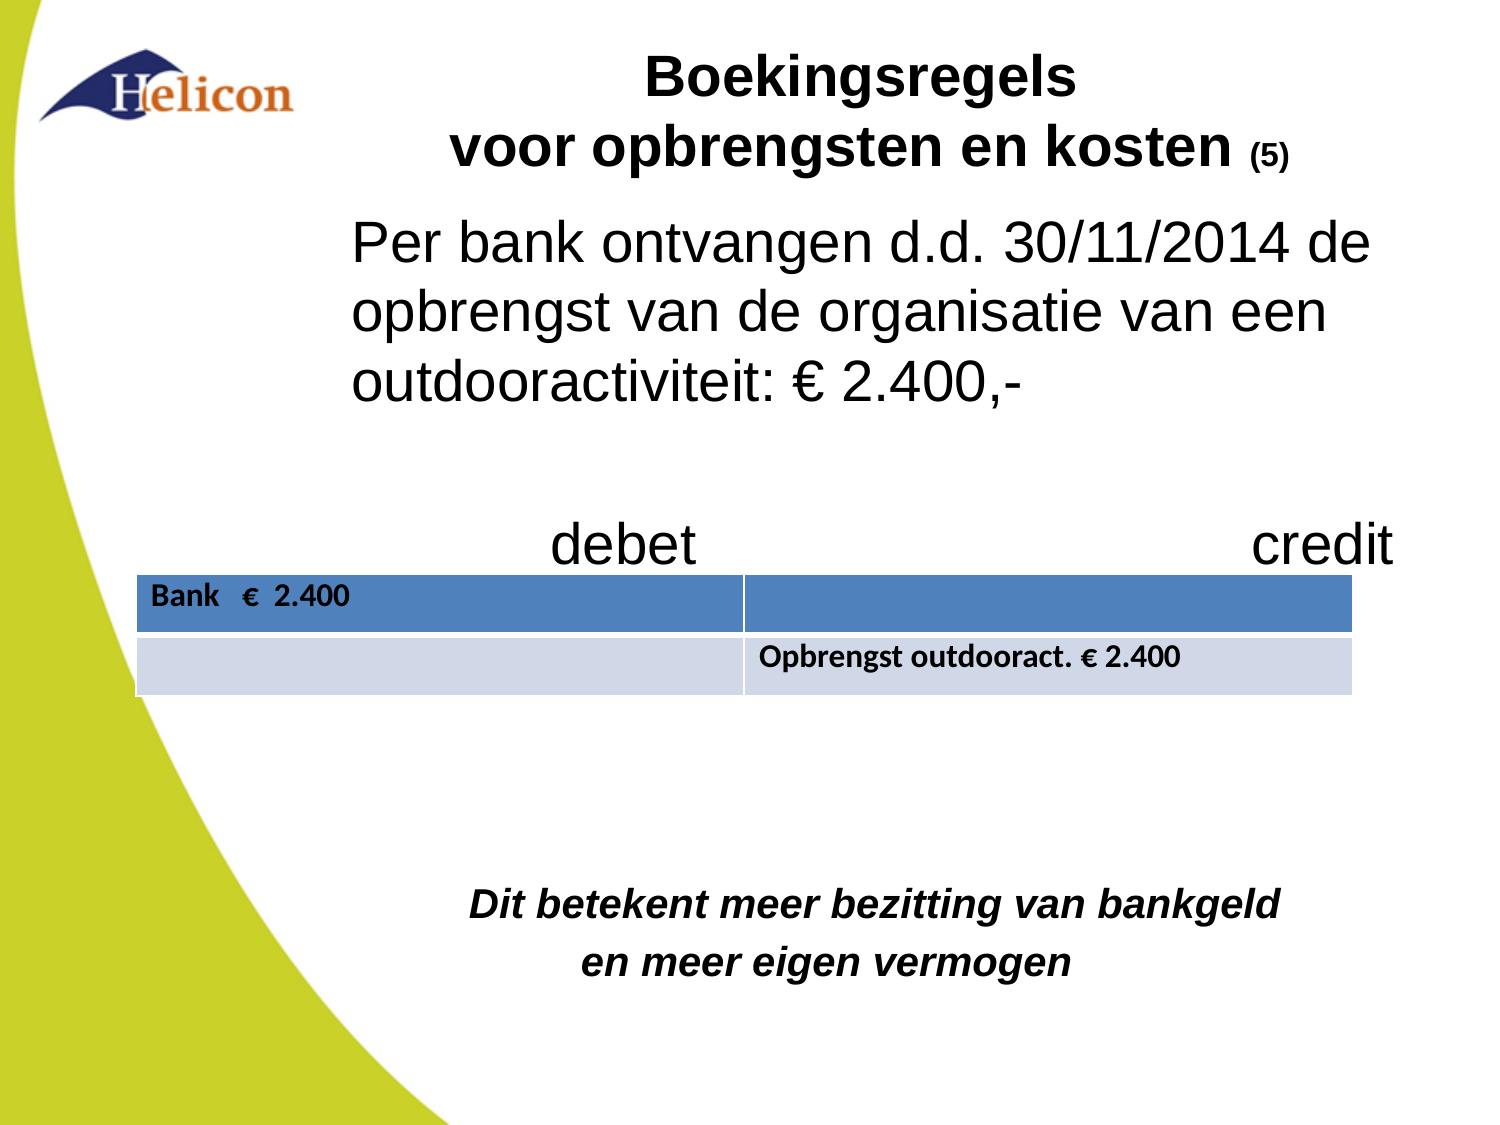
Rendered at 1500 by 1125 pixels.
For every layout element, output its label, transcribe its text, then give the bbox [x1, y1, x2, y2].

table_header Bank € 2.400 [137, 575, 743, 632]
table_cell [137, 638, 743, 695]
table_header [745, 575, 1352, 632]
list Per bank ontvangen d.d. 30/11/2014 de opbrengst van de organisatie van een outdooractiviteit: € 2.400,- debet credit Dit betekent meer bezitting van bankgeld en meer eigen vermogen [336, 196, 1425, 1005]
picture [0, 0, 1500, 1125]
table_cell Opbrengst outdooract. € 2.400 [745, 638, 1352, 695]
title Boekingsregels voor opbrengsten en kosten (5) [324, 54, 1415, 161]
